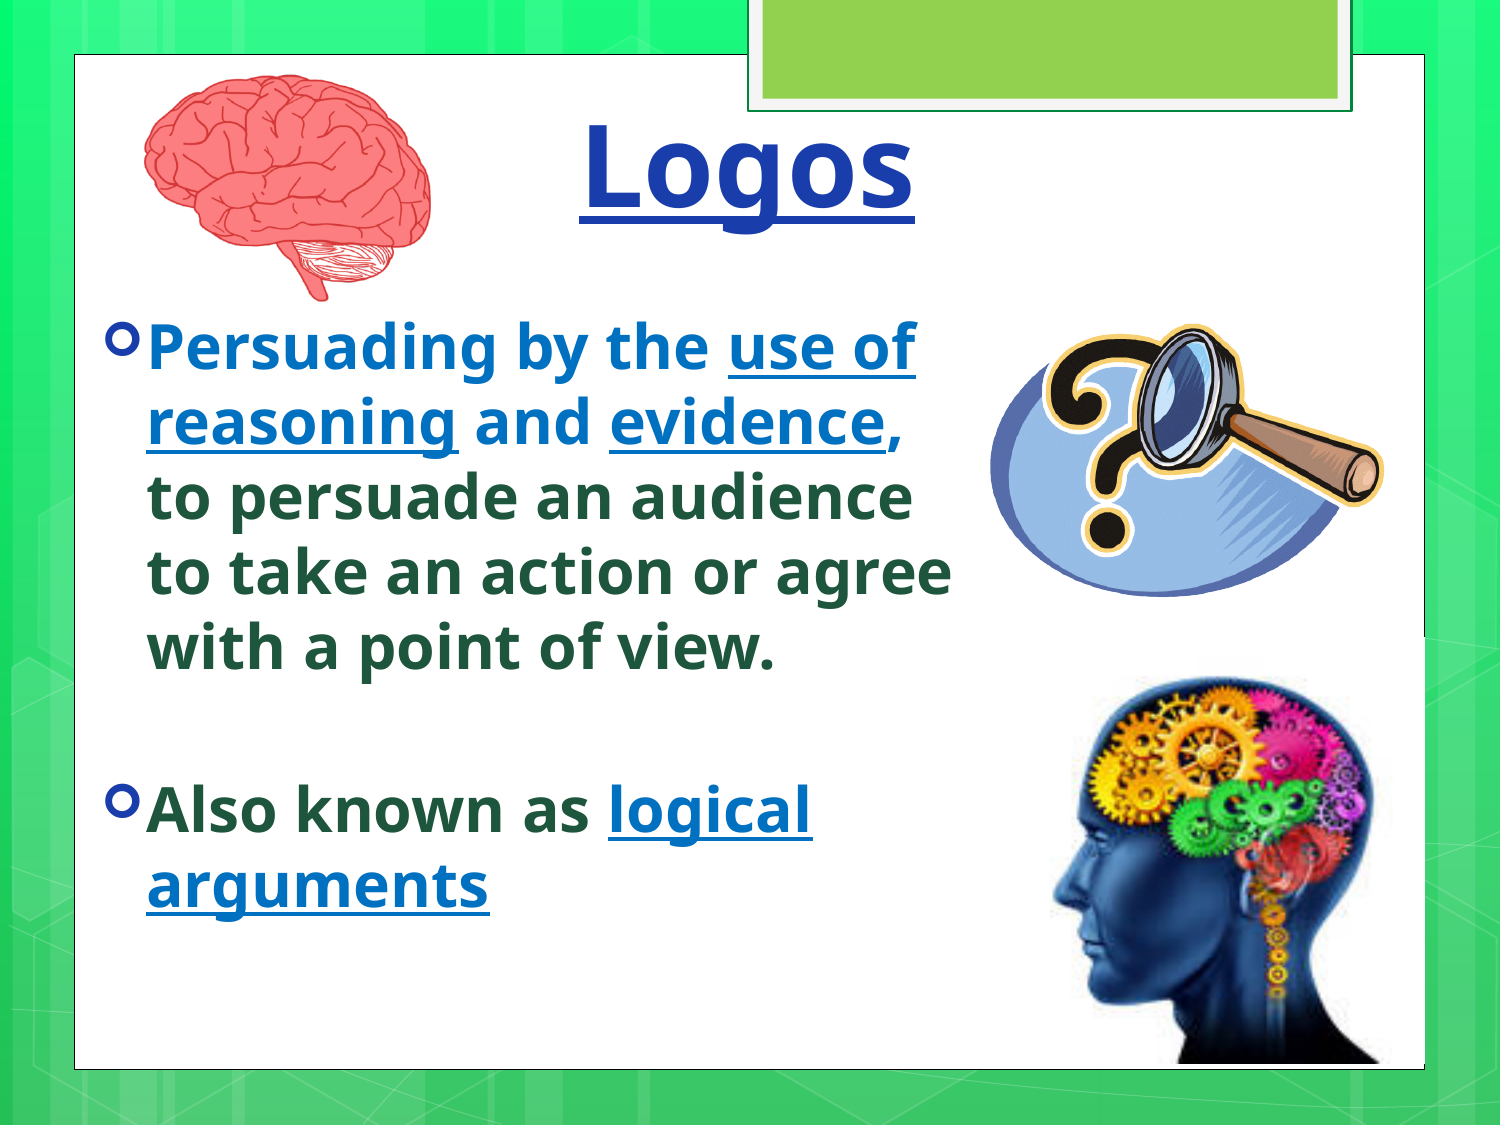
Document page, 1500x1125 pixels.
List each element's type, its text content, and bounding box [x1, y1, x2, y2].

title Logos [171, 50, 1324, 238]
picture [124, 62, 451, 320]
picture [987, 318, 1388, 601]
picture [987, 637, 1426, 1064]
list Persuading by the use of reasoning and evidence, to persuade an audience to take an action or agree with a point of view. Also known as logical arguments [75, 299, 988, 1063]
